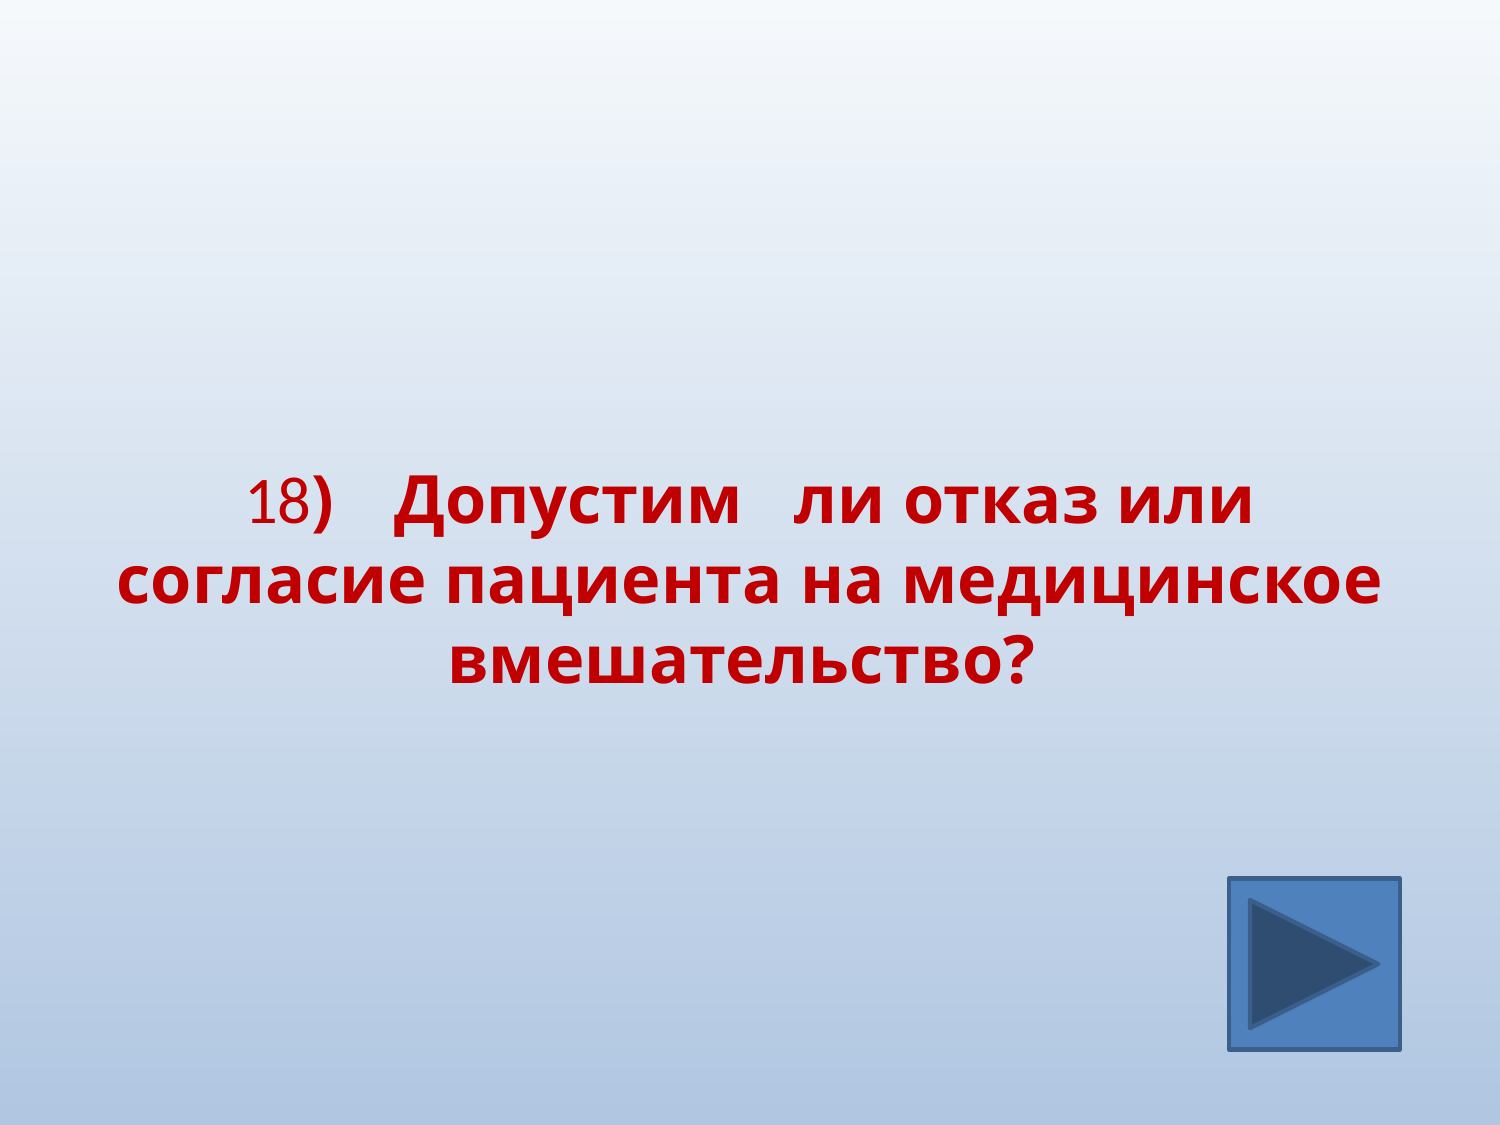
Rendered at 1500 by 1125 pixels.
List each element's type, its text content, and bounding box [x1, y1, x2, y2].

list 18) Допустим ли отказ или согласие пациента на медицинское вмешательство? [75, 262, 1425, 1005]
text_box [1227, 876, 1402, 1052]
